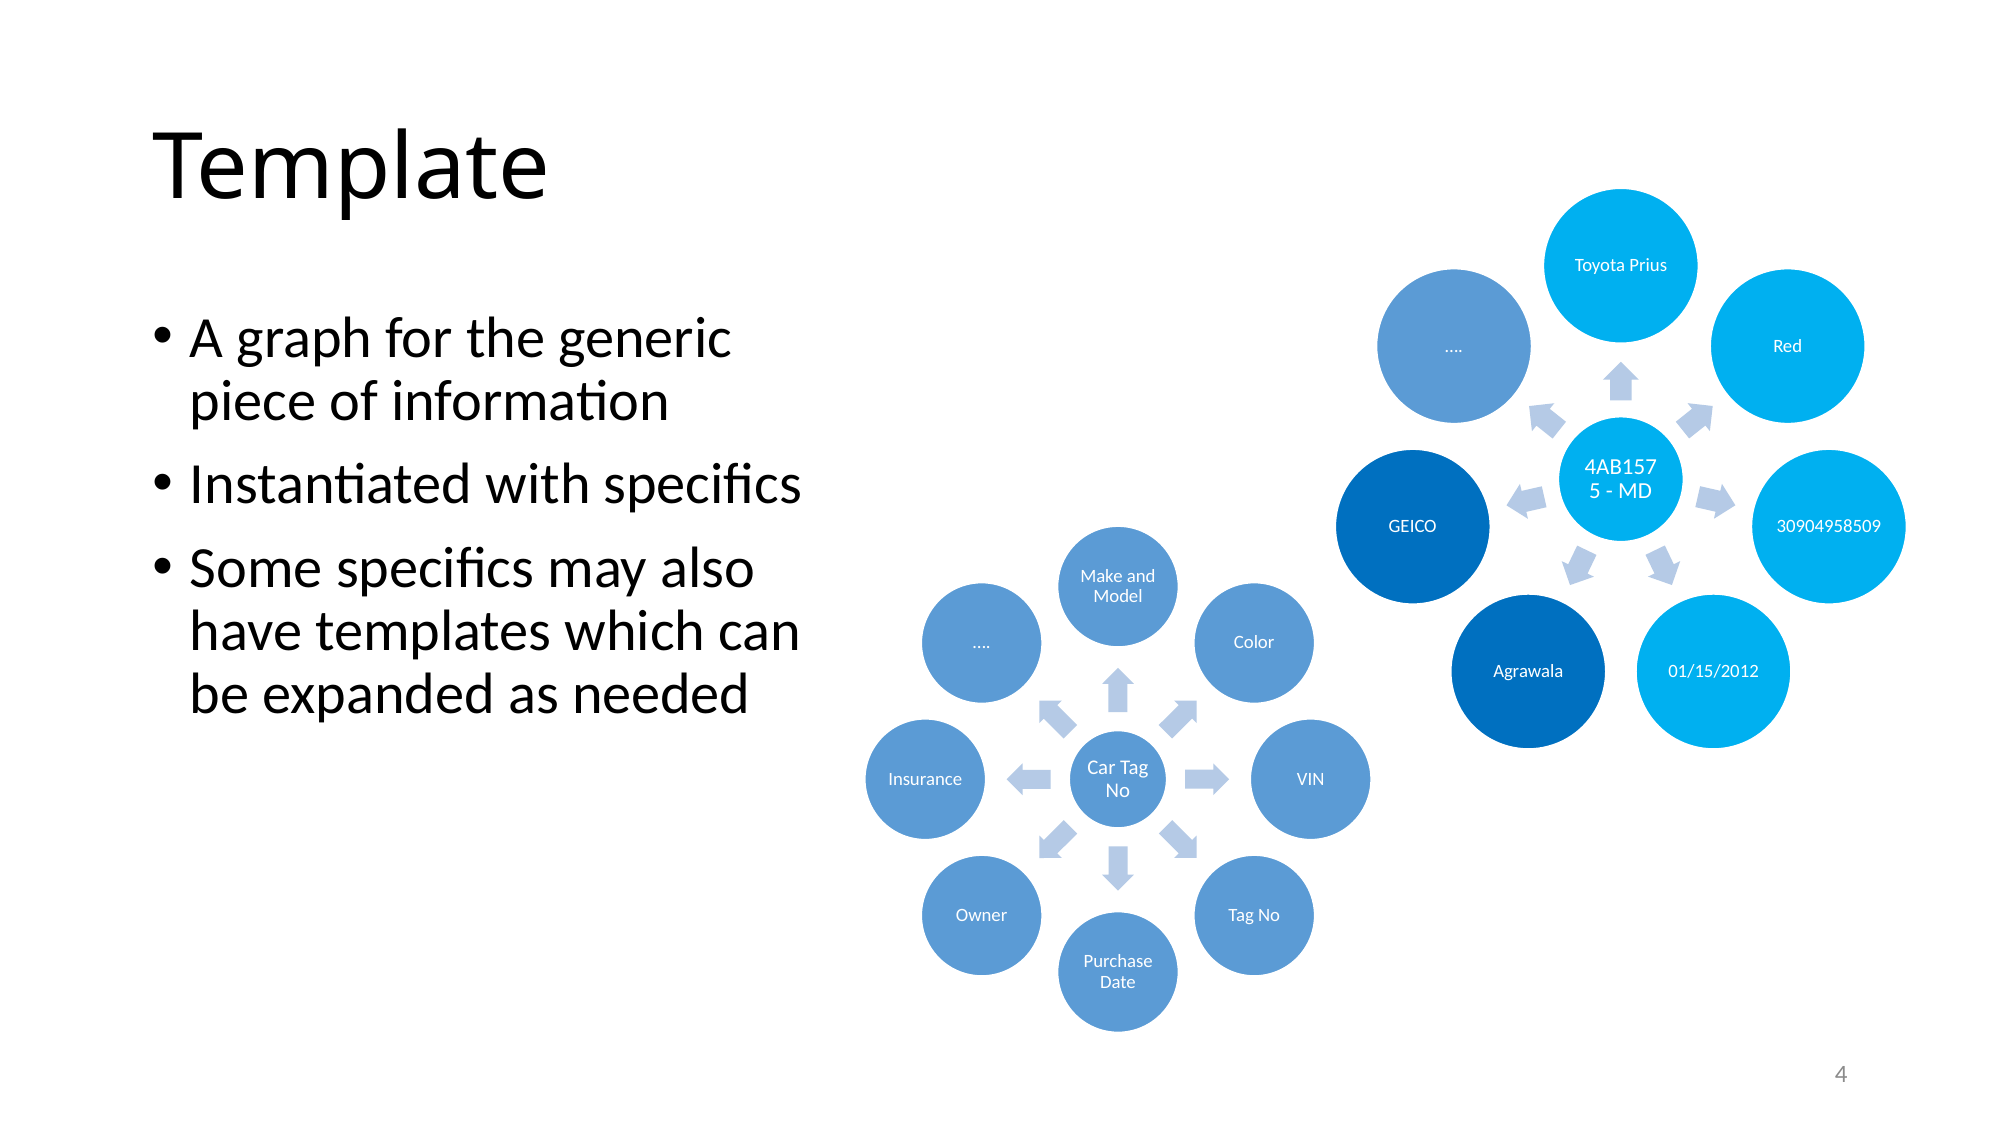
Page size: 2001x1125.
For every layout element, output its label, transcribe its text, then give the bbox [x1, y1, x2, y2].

list A graph for the generic piece of information Instantiated with specifics Some specifics may also have templates which can be expanded as needed [137, 299, 821, 1014]
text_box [1284, 186, 1958, 751]
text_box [807, 524, 1429, 1034]
slide_number 4 [1412, 1042, 1863, 1103]
title Template [137, 59, 1863, 278]
